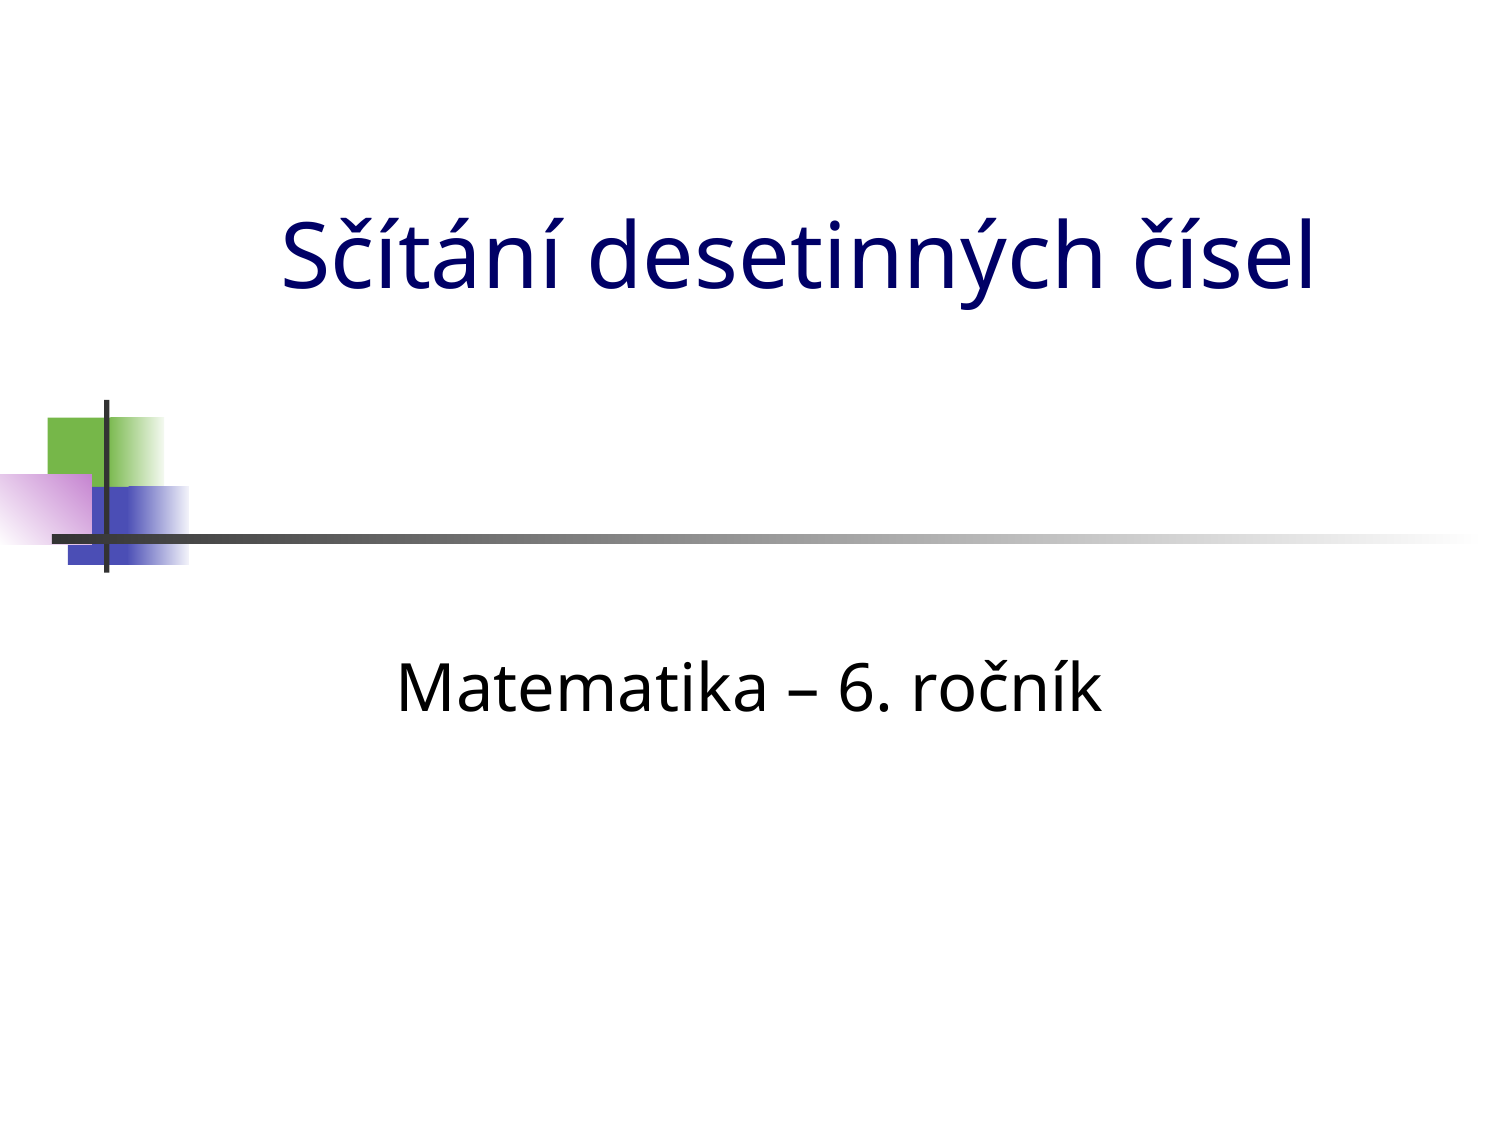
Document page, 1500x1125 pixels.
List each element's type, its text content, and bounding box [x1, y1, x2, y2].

title Sčítání desetinných čísel [162, 172, 1438, 315]
subtitle Matematika – 6. ročník [224, 637, 1276, 926]
